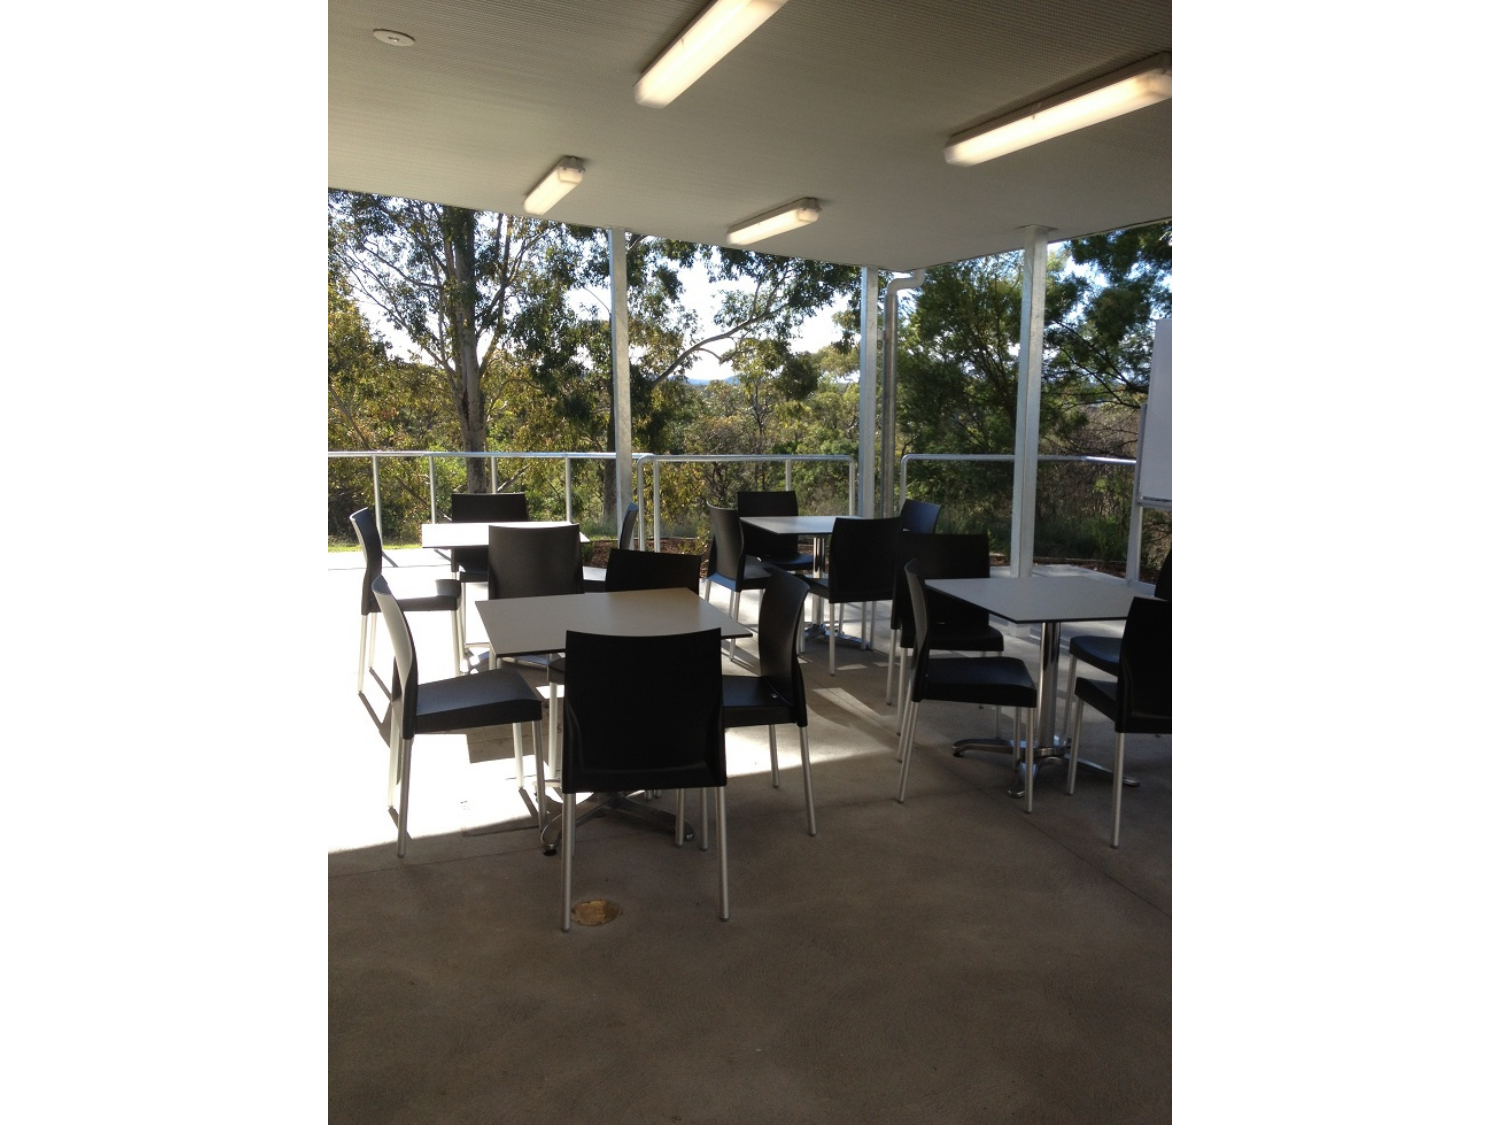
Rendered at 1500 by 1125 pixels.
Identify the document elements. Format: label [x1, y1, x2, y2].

picture [327, 0, 1173, 1125]
